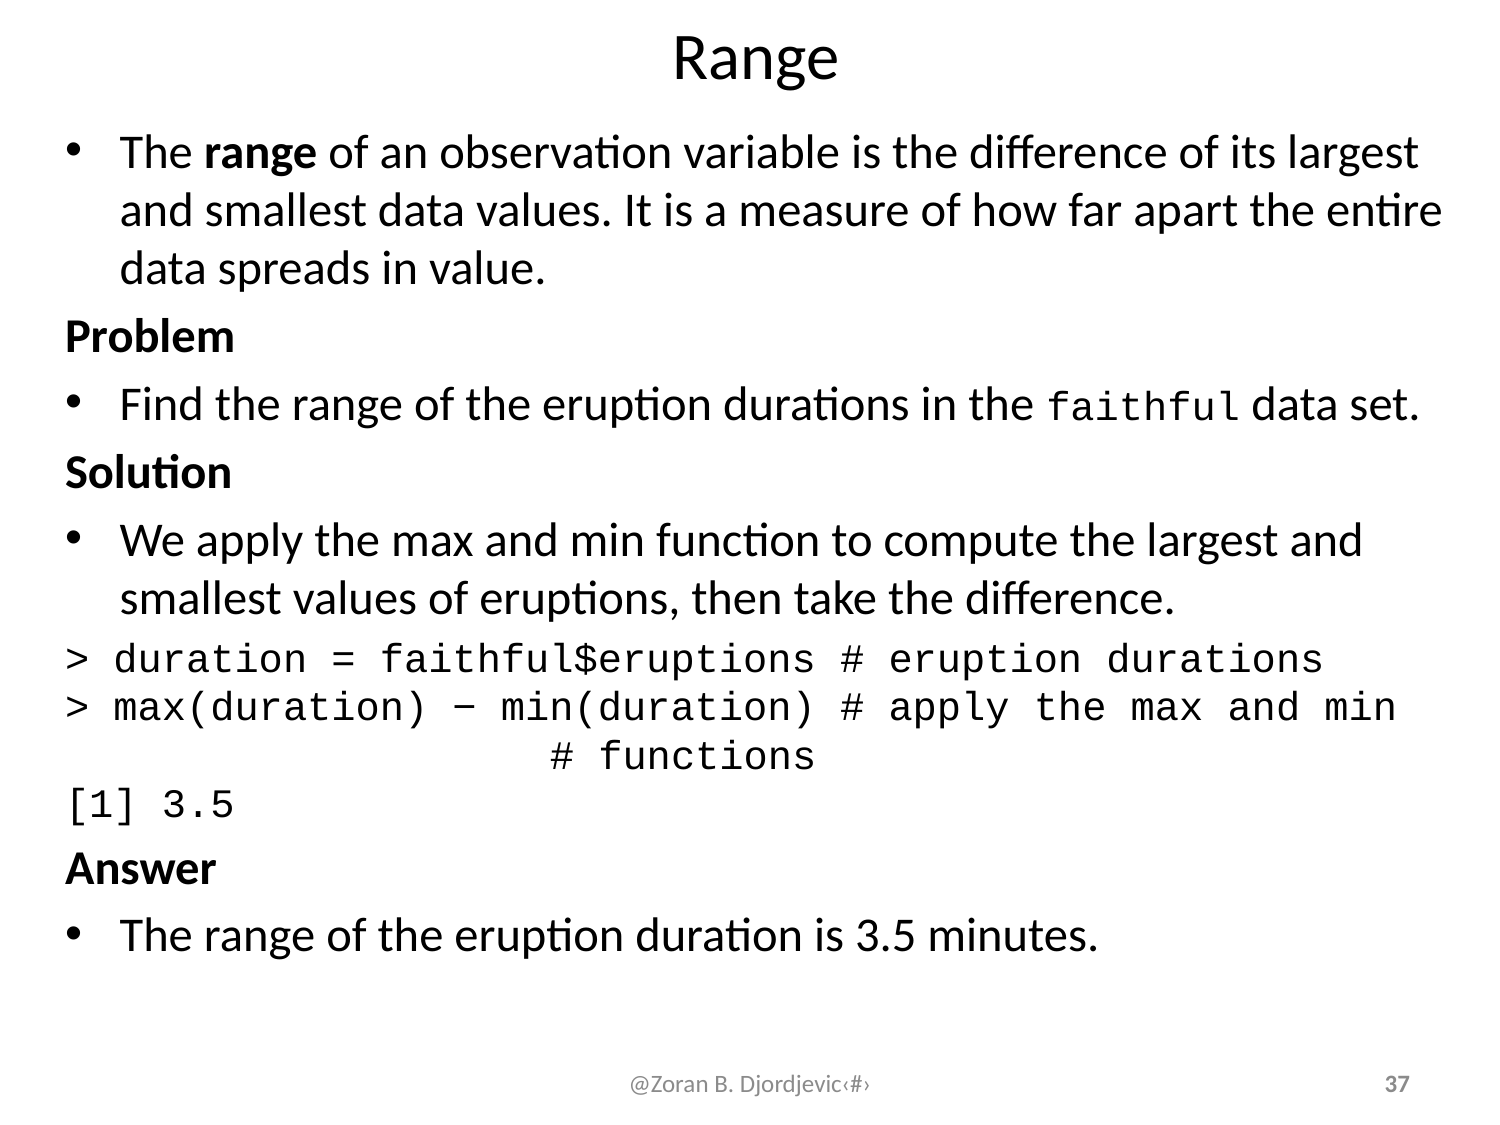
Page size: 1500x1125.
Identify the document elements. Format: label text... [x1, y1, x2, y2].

list The range of an observation variable is the difference of its largest and smallest data values. It is a measure of how far apart the entire data spreads in value. Problem Find the range of the eruption durations in the faithful data set. Solution We apply the max and min function to compute the largest and smallest values of eruptions, then take the difference. > duration = faithful$eruptions # eruption durations > max(duration) − min(duration) # apply the max and min # functions [1] 3.5 Answer The range of the eruption duration is 3.5 minutes. [50, 112, 1463, 1050]
slide_number 37 [1074, 1062, 1425, 1103]
title Range [50, 2, 1463, 103]
footer @Zoran B. Djordjevic‹#› [512, 1062, 988, 1103]
